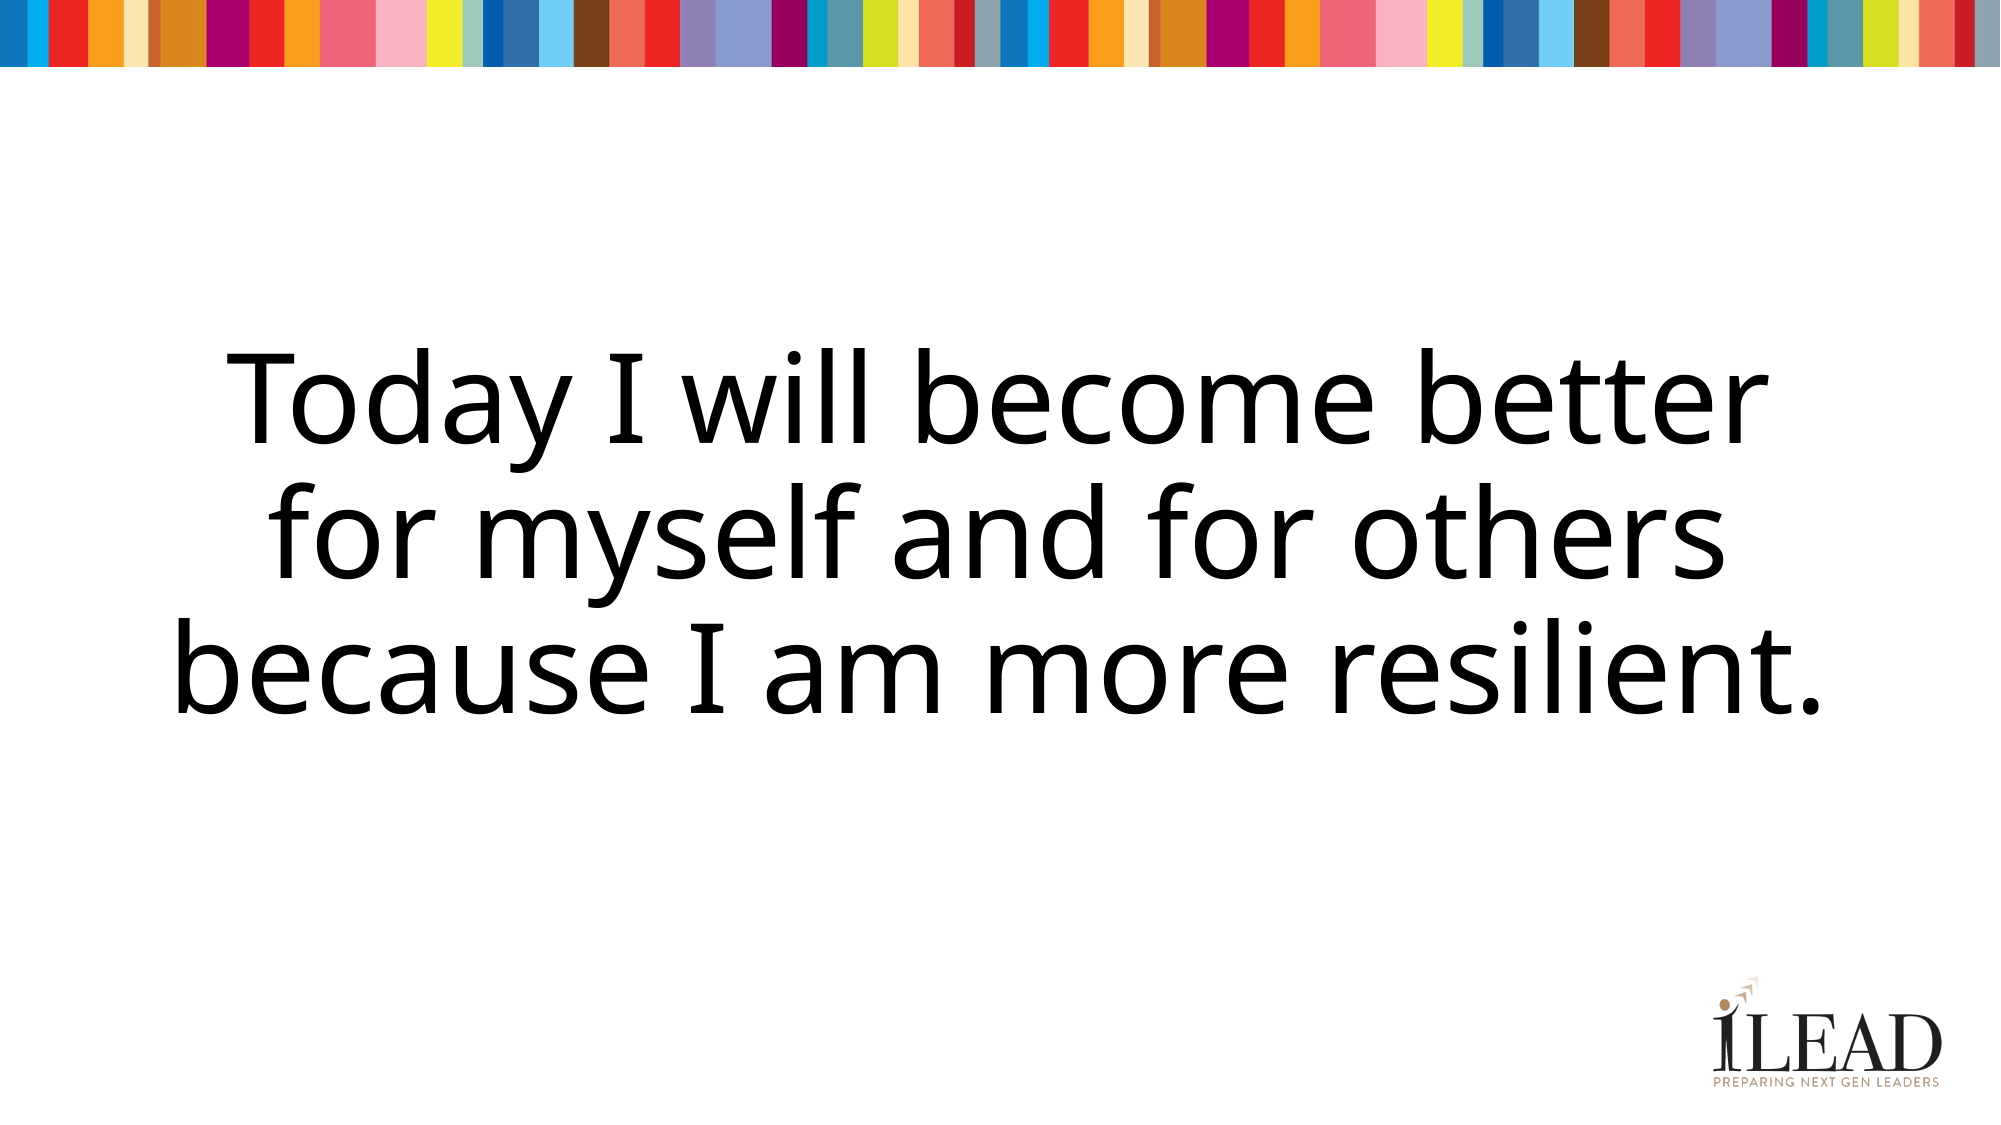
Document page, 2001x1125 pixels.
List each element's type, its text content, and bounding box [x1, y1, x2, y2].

title Today I will become better for myself and for others because I am more resilient. [136, 280, 1862, 749]
picture [1828, 0, 2000, 67]
picture [0, 0, 26, 67]
picture [48, 0, 808, 67]
picture [828, 0, 1026, 67]
picture [1048, 0, 1808, 67]
picture [1709, 972, 1945, 1091]
